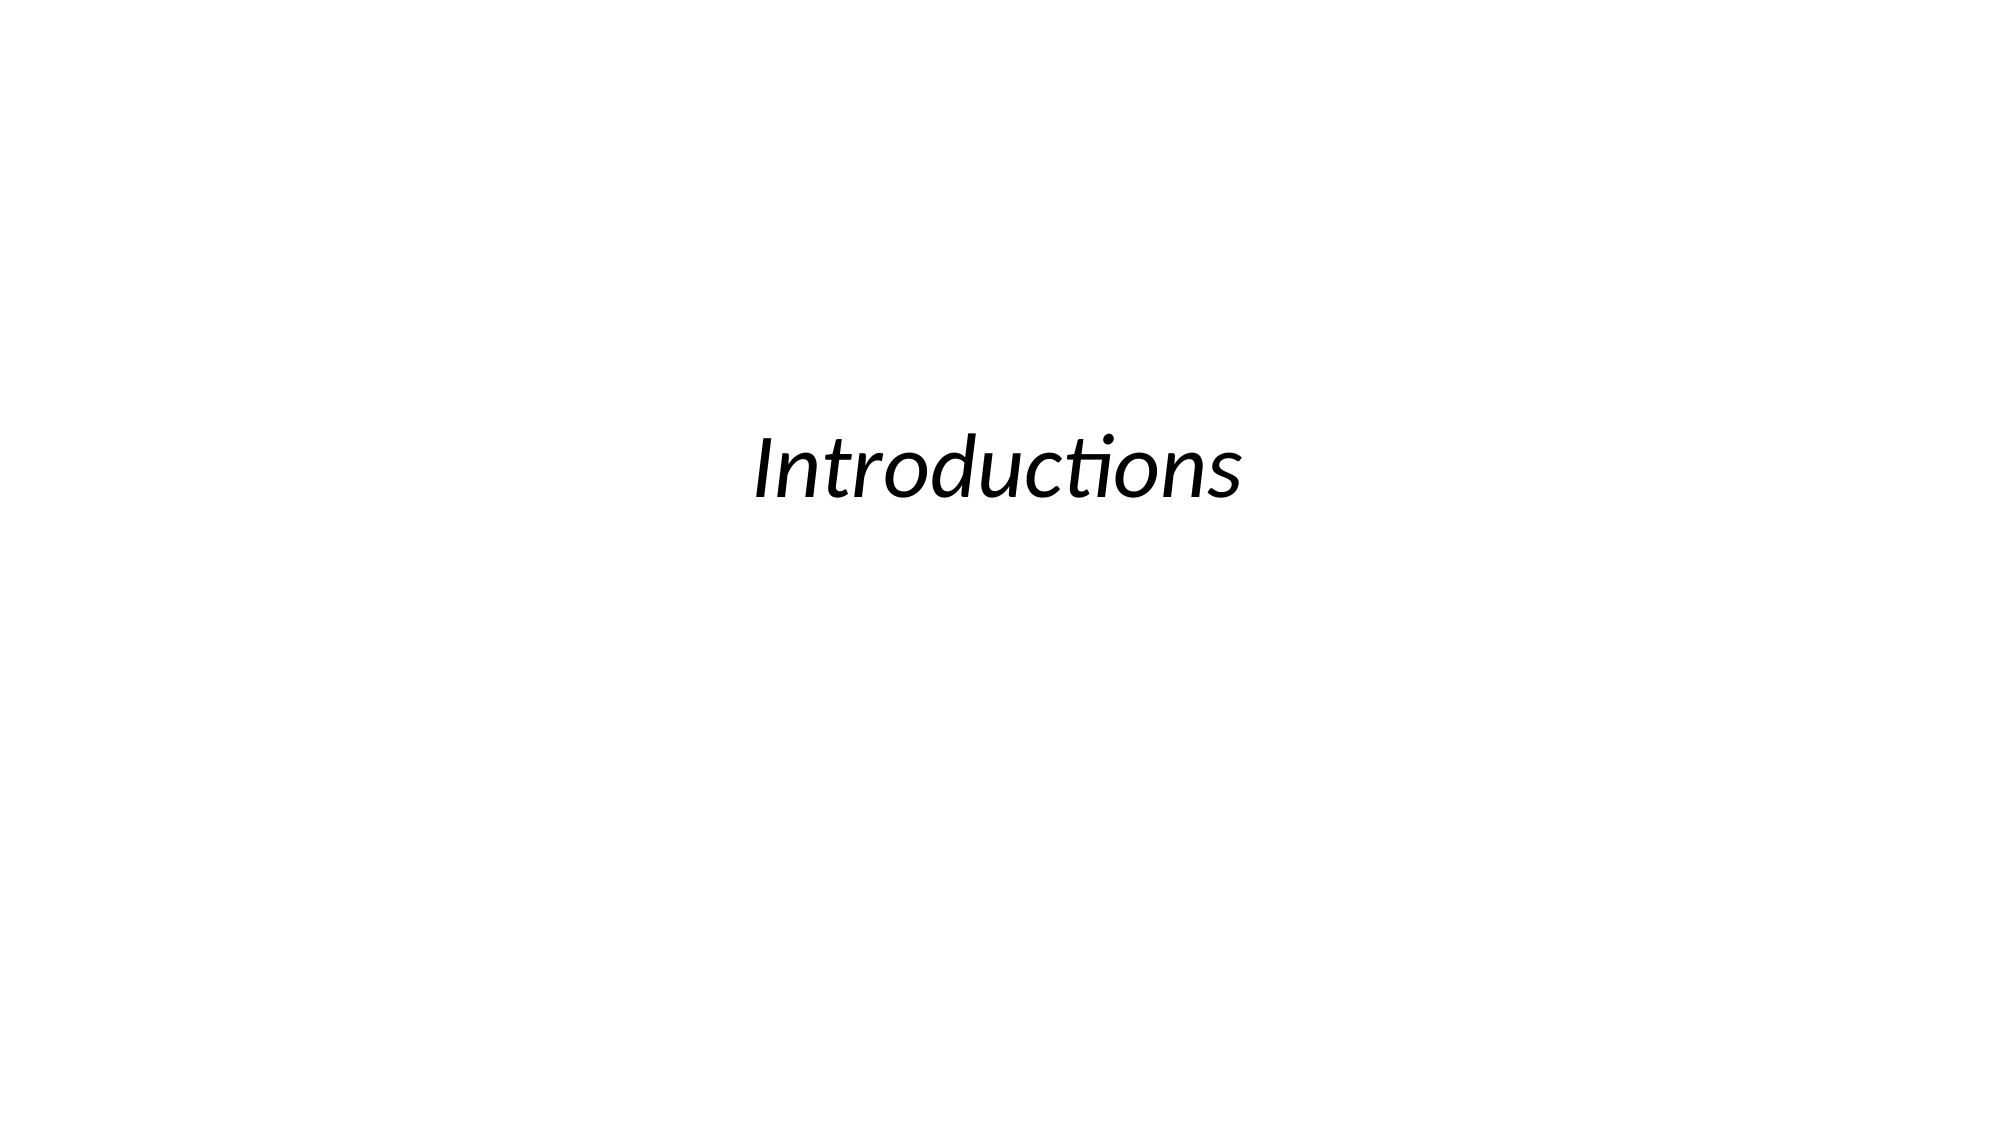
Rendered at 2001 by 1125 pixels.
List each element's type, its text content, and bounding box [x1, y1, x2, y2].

list Introductions [145, 279, 1871, 994]
